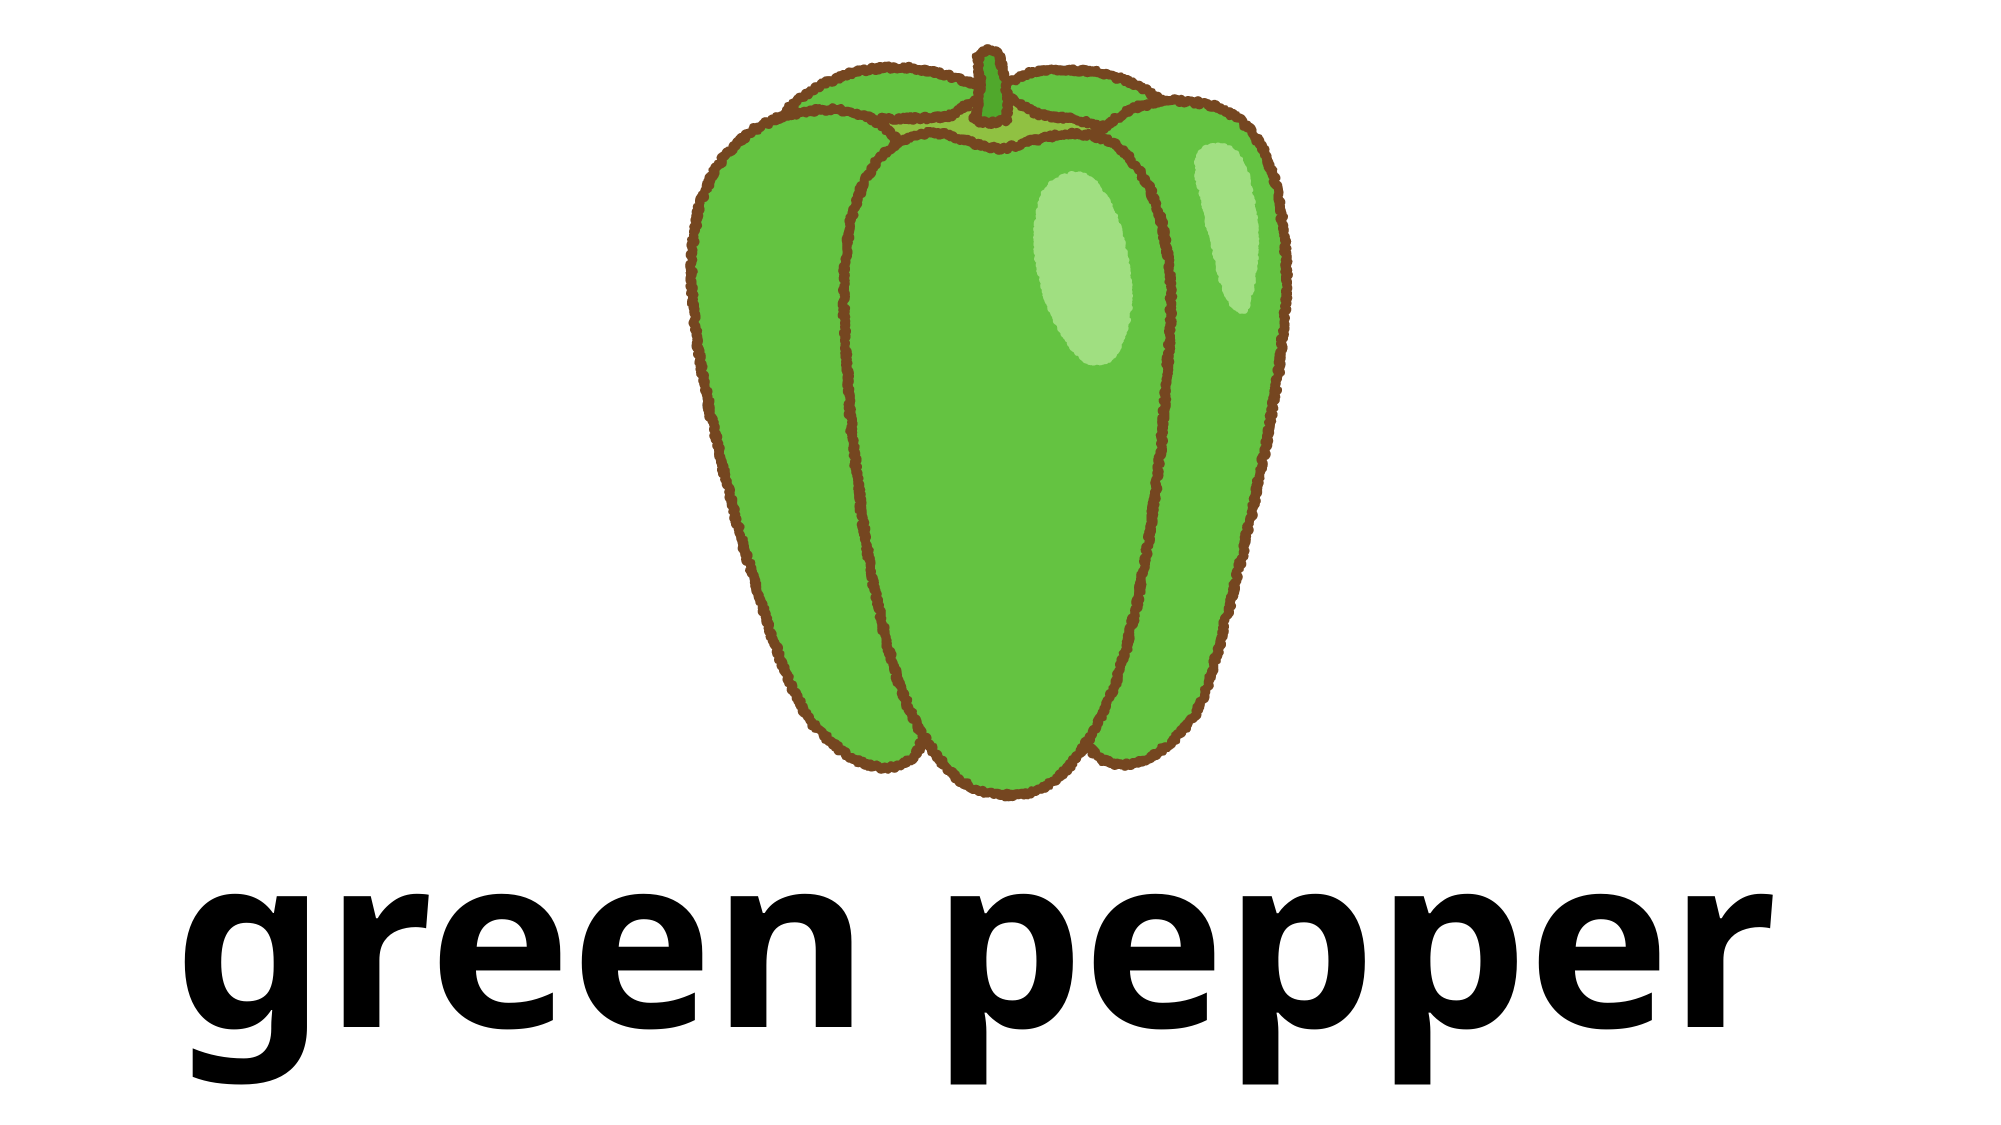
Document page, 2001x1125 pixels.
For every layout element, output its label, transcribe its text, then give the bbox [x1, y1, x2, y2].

text_box green pepper [159, 780, 1794, 1083]
picture [528, 0, 1449, 883]
